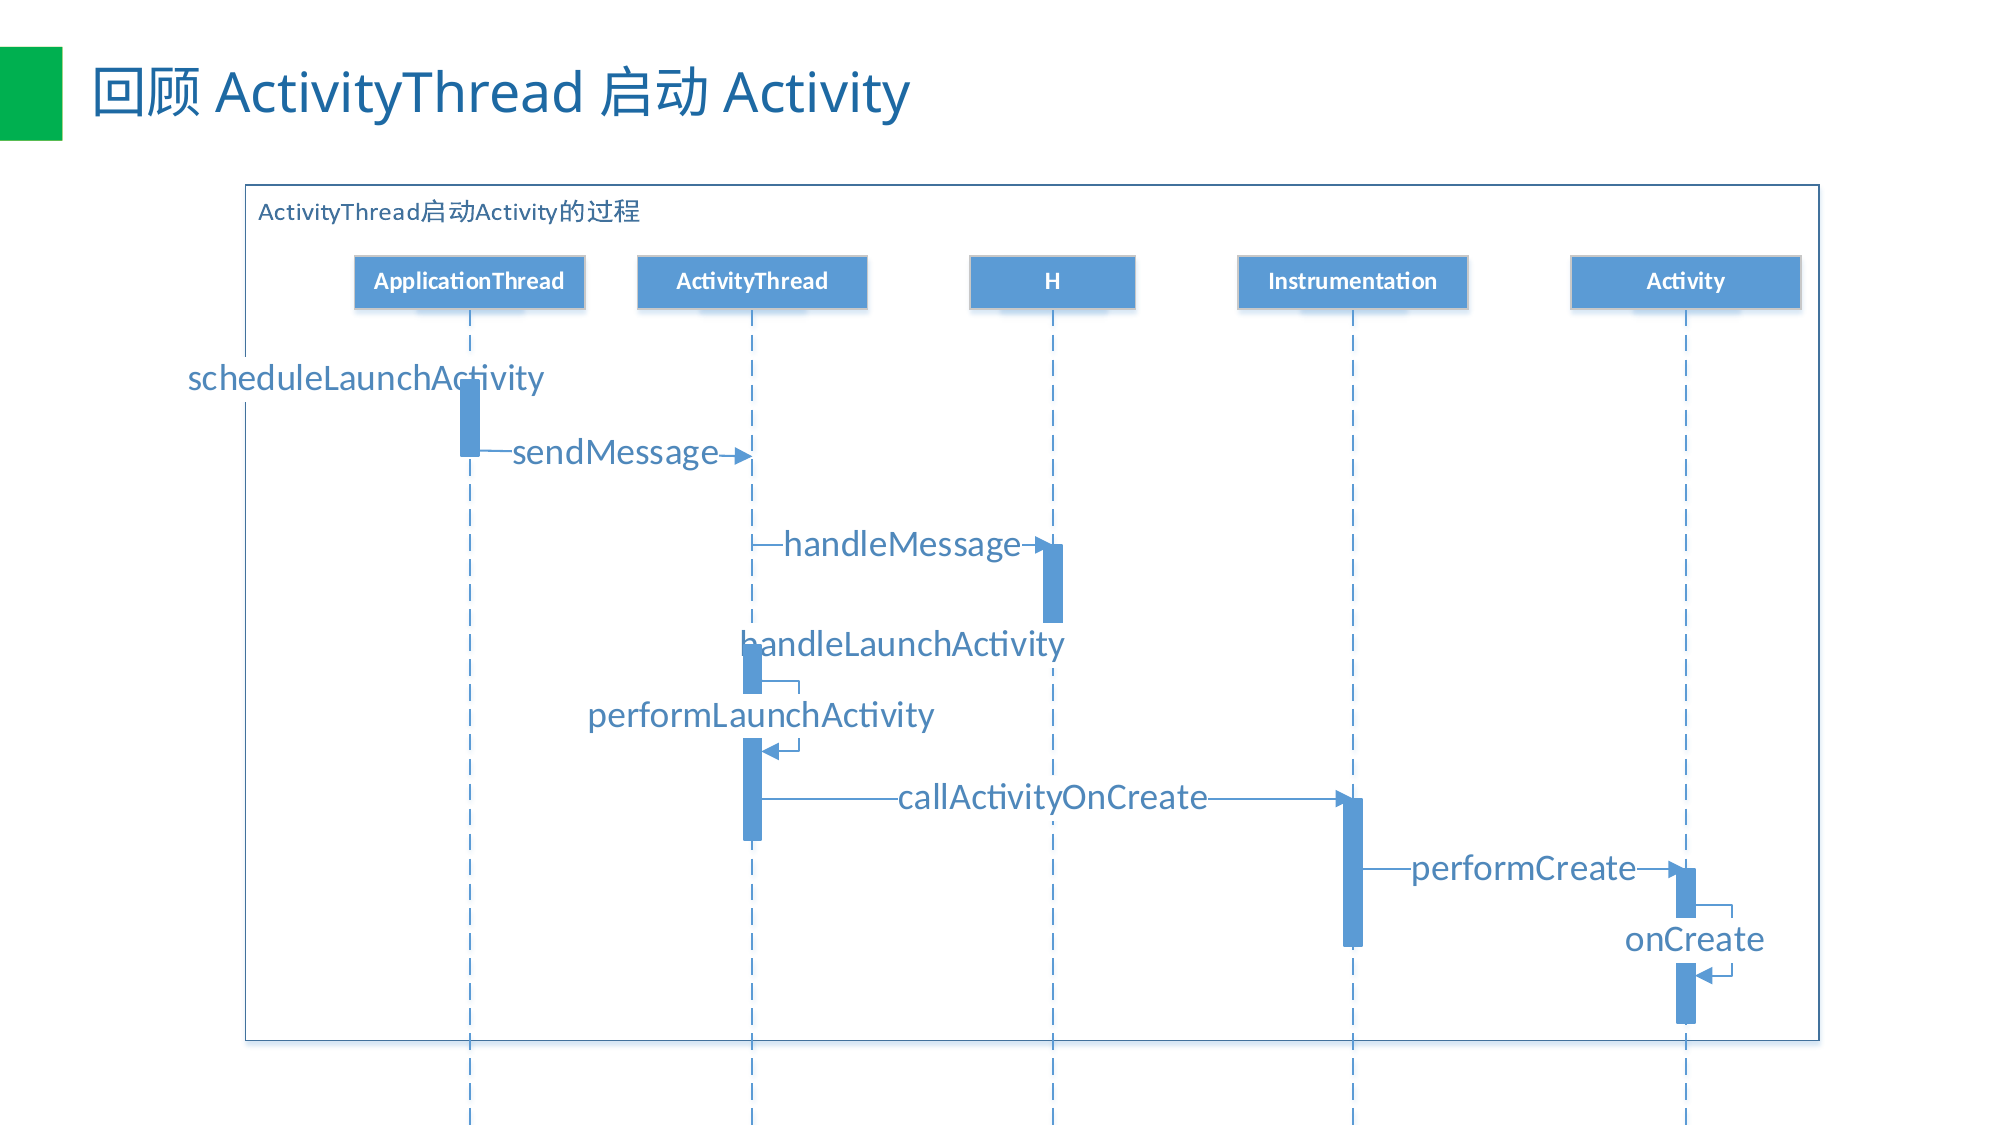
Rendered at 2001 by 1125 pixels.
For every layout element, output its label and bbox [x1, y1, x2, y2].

title [62, 45, 1938, 141]
text_box [172, 179, 1828, 1125]
